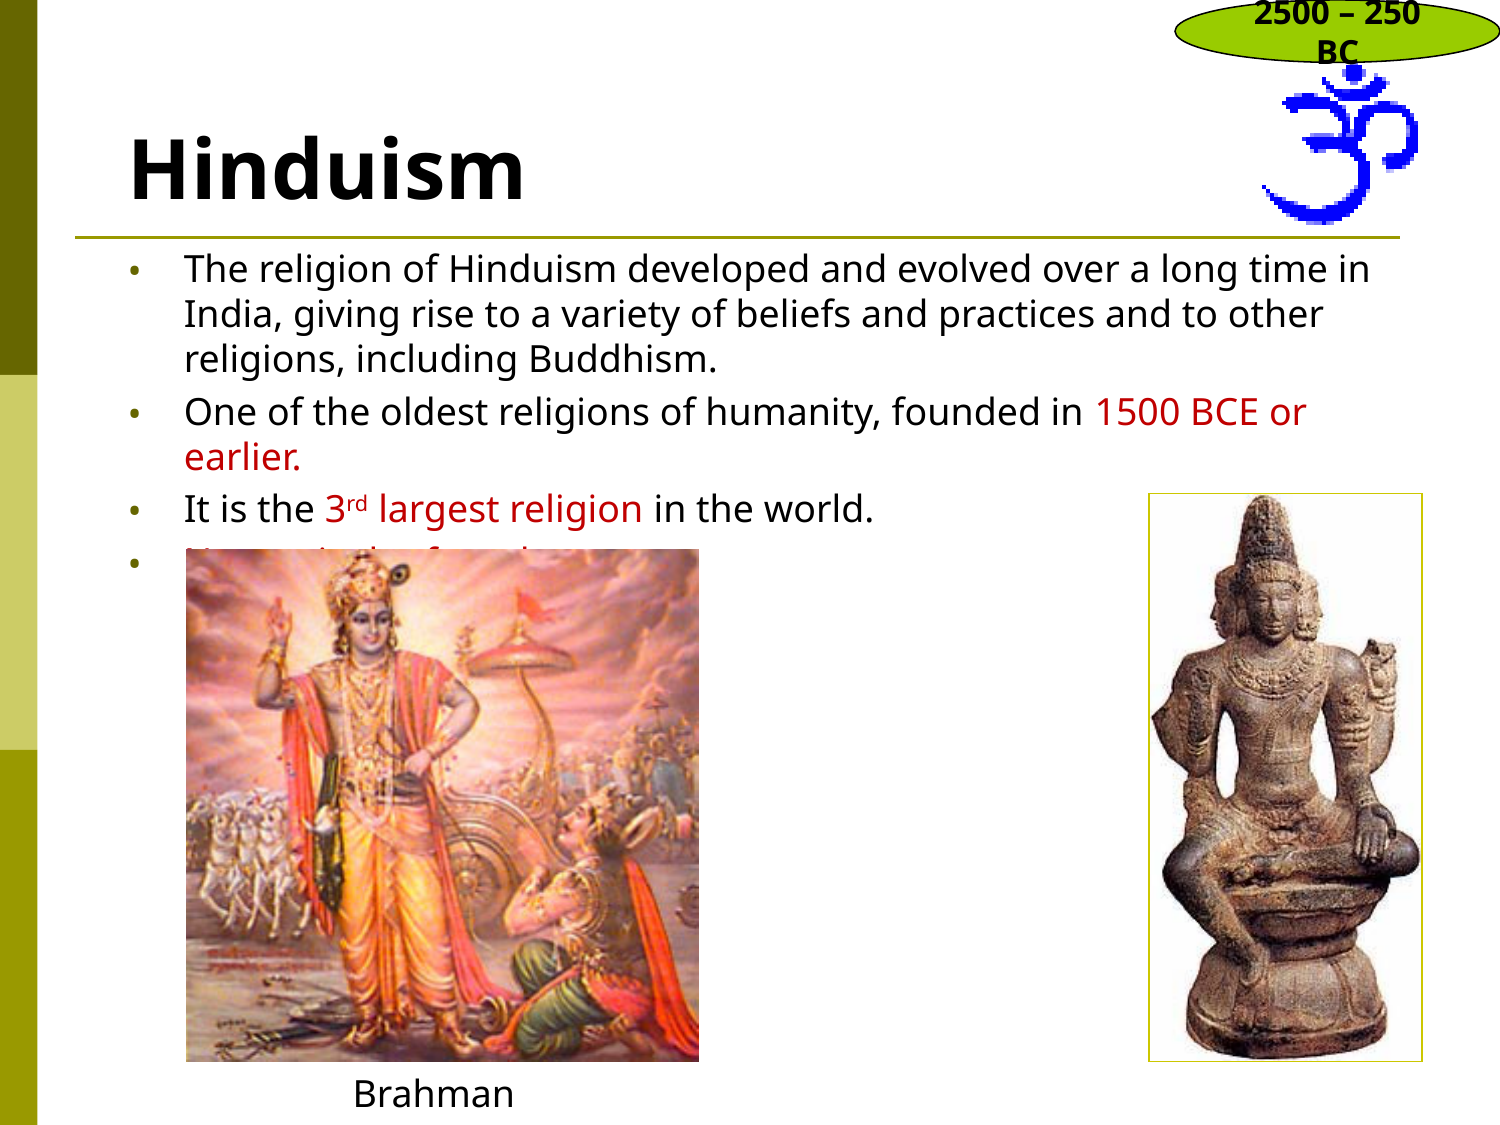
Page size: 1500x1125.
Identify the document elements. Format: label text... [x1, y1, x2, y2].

list The religion of Hinduism developed and evolved over a long time in India, giving rise to a variety of beliefs and practices and to other religions, including Buddhism. One of the oldest religions of humanity, founded in 1500 BCE or earlier. It is the 3rd largest religion in the world. No particular founder [112, 237, 1438, 500]
text_box 2500 – 250 BC [1175, 0, 1500, 60]
picture [1149, 494, 1422, 1062]
text_box Brahman [337, 1070, 588, 1124]
title Hinduism [112, 37, 1263, 225]
picture [186, 549, 699, 1063]
picture [1262, 62, 1418, 229]
